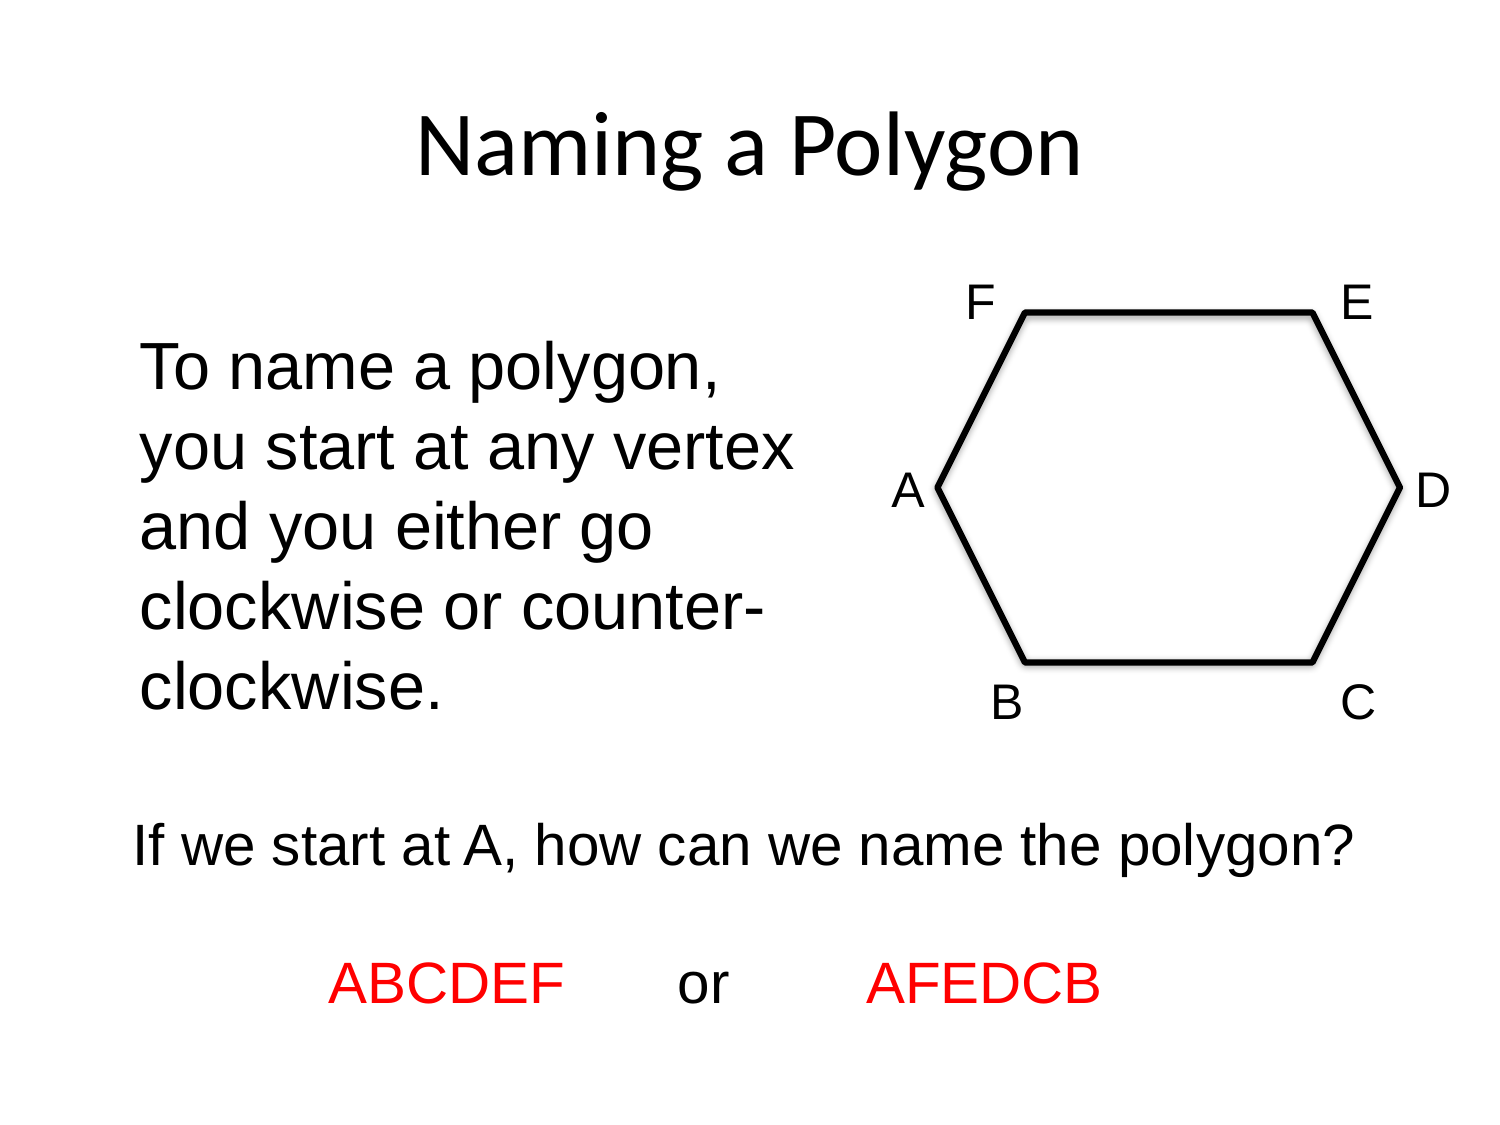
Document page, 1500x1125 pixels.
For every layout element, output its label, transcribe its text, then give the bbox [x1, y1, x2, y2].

text_box F [950, 262, 1011, 338]
text_box or [663, 937, 745, 1023]
text_box A [876, 449, 940, 525]
text_box [940, 311, 1400, 664]
text_box E [1325, 262, 1389, 338]
text_box D [1400, 449, 1467, 525]
text_box If we start at A, how can we name the polygon? [117, 800, 1372, 885]
text_box AFEDCB [851, 937, 1118, 1023]
text_box C [1325, 662, 1392, 738]
text_box To name a polygon, you start at any vertex and you either go clockwise or counter-clockwise. [125, 315, 838, 730]
title Naming a Polygon [75, 45, 1425, 233]
text_box ABCDEF [314, 937, 580, 1023]
text_box B [975, 662, 1039, 738]
